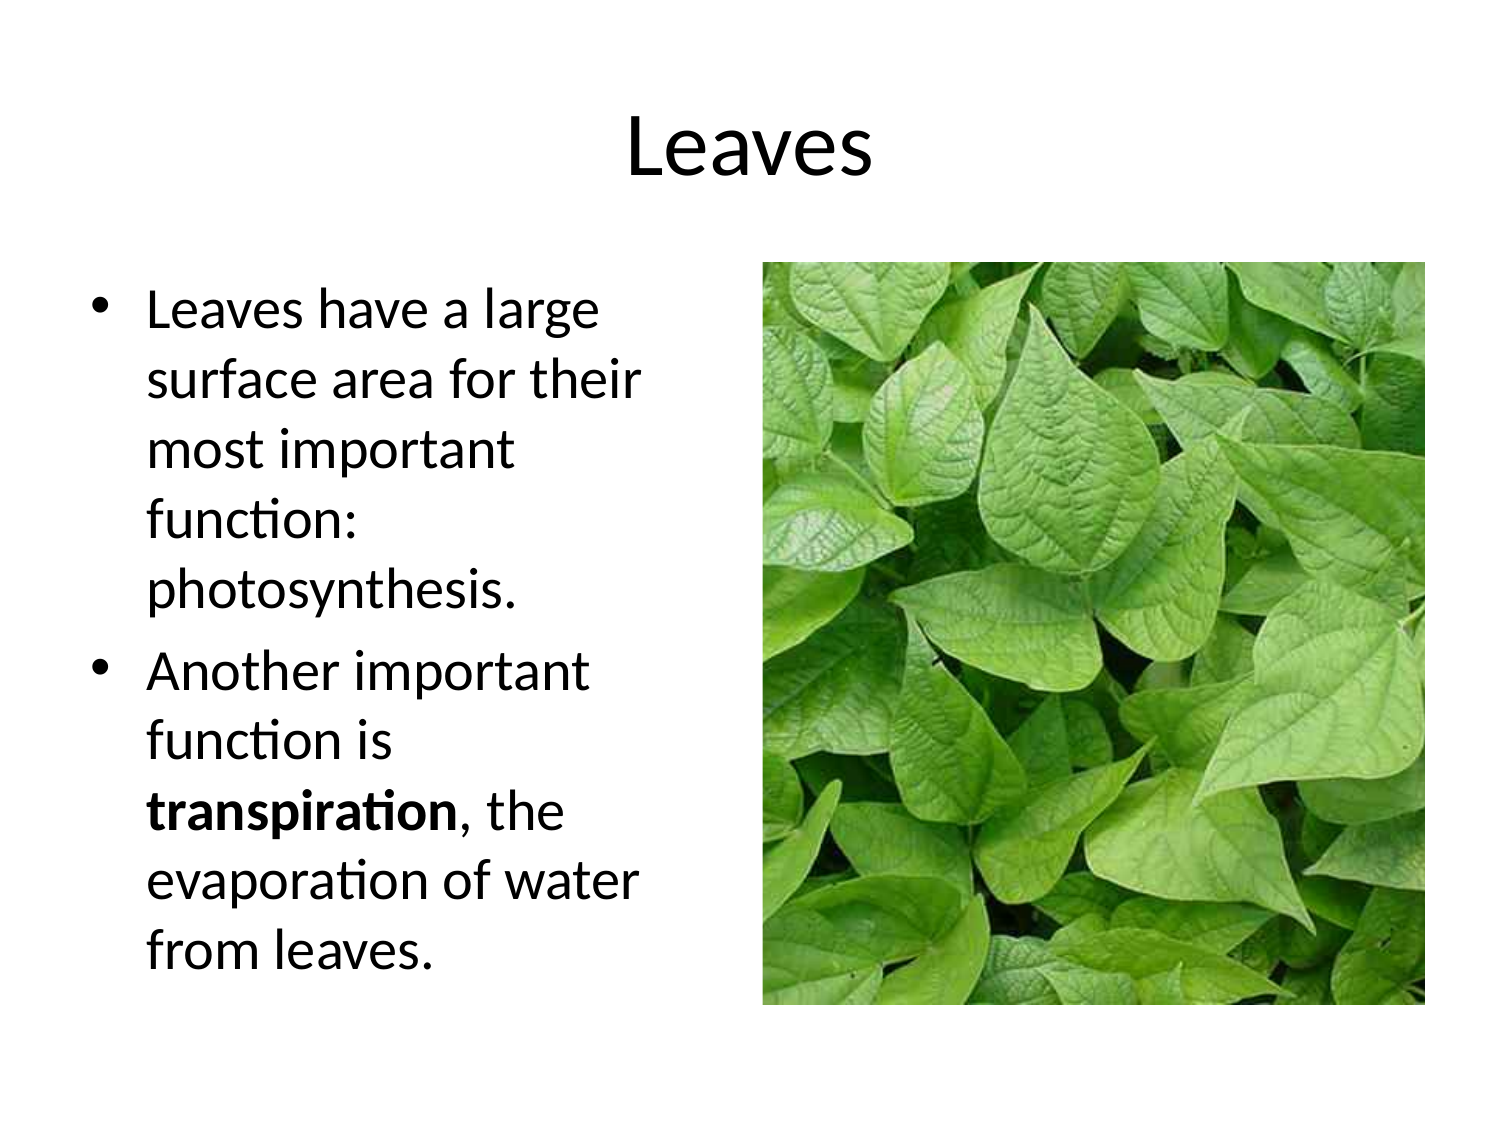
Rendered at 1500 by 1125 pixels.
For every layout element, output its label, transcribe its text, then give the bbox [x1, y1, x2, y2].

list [762, 262, 1426, 1006]
list Leaves have a large surface area for their most important function: photosynthesis. Another important function is transpiration, the evaporation of water from leaves. [75, 262, 738, 1005]
title Leaves [75, 45, 1425, 233]
